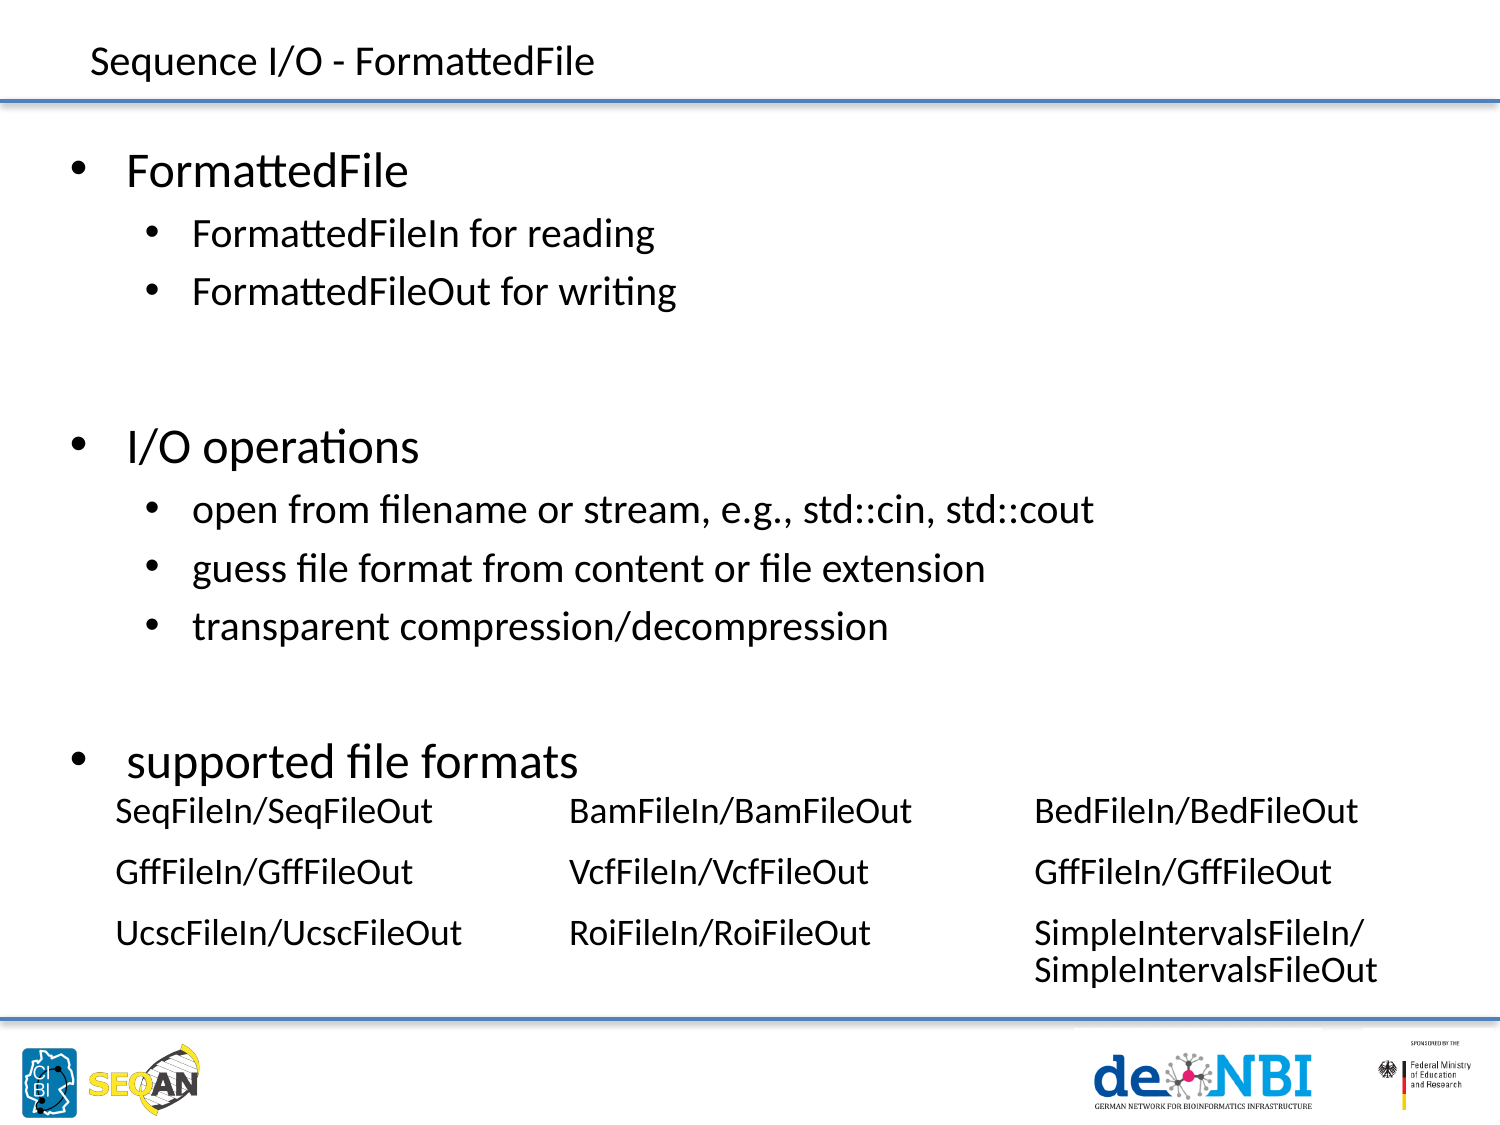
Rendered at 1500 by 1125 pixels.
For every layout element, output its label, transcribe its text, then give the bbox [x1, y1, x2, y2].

picture [33, 1108, 44, 1113]
picture [40, 1051, 48, 1059]
table_header BedFileIn/BedFileOut [1019, 788, 1425, 848]
picture [31, 1060, 40, 1071]
table_cell VcfFileIn/VcfFileOut [554, 848, 1019, 909]
title Sequence I/O - FormattedFile [75, 25, 1425, 92]
table_header BamFileIn/BamFileOut [554, 788, 1019, 848]
table_cell RoiFileIn/RoiFileOut [554, 909, 1019, 1000]
table_cell UcscFileIn/UcscFileOut [100, 909, 554, 1000]
table_cell SimpleIntervalsFileIn/SimpleIntervalsFileOut [1019, 909, 1425, 1000]
picture [1074, 1028, 1322, 1122]
list FormattedFile FormattedFileIn for reading FormattedFileOut for writing I/O operations open from filename or stream, e.g., std::cin, std::cout guess file format from content or file extension transparent compression/decompression supported file formats [55, 129, 1448, 884]
table_cell GffFileIn/GffFileOut [100, 848, 554, 909]
picture [75, 1042, 202, 1121]
table_cell GffFileIn/GffFileOut [1019, 848, 1425, 909]
table_header SeqFileIn/SeqFileOut [100, 788, 554, 848]
